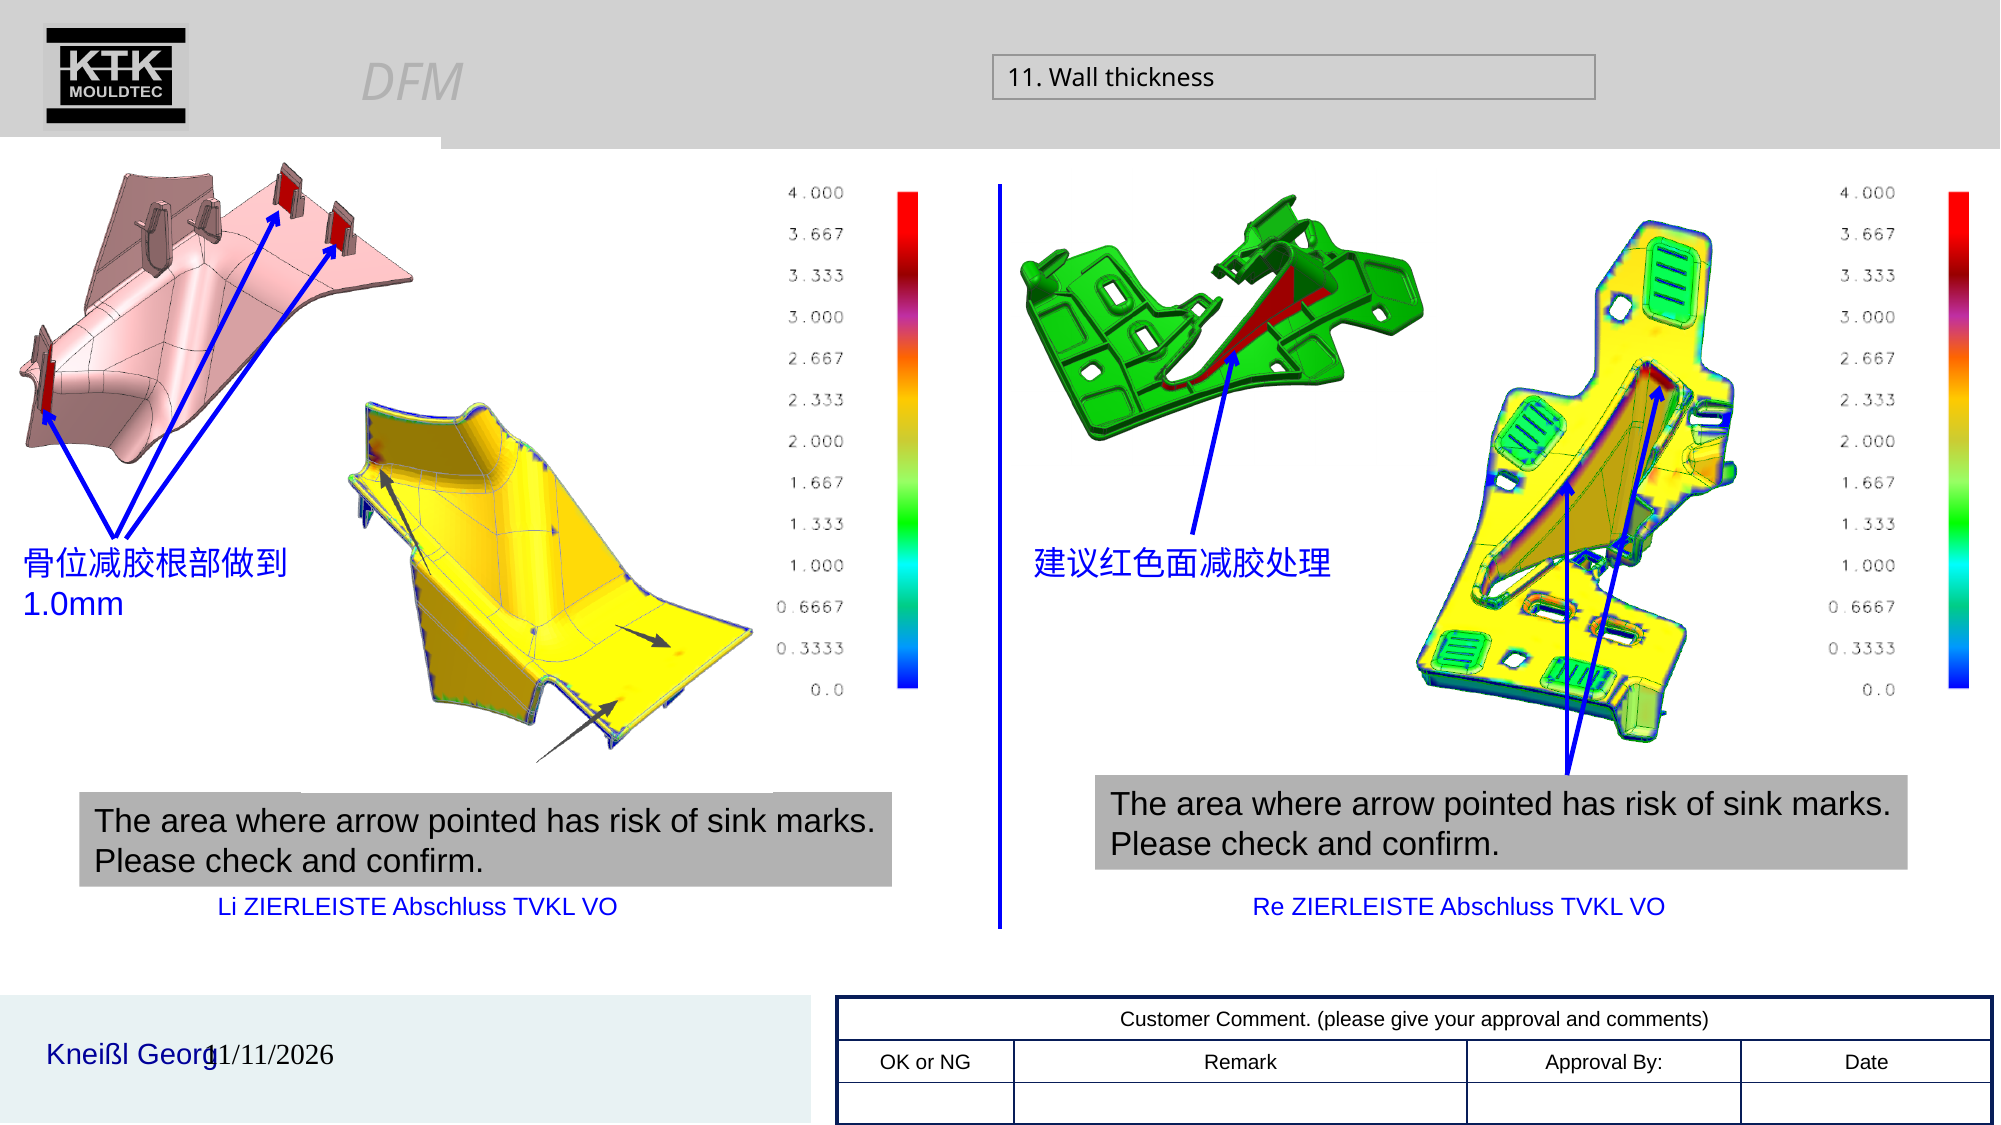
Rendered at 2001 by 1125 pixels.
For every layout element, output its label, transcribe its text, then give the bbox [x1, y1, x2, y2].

text_box 骨位减胶根部做到1.0mm [7, 534, 296, 630]
text_box Re ZIERLEISTE Abschluss TVKL VO [1237, 883, 1682, 928]
text_box The area where arrow pointed has risk of sink marks. Please check and confirm. [1095, 775, 1908, 870]
text_box The area where arrow pointed has risk of sink marks. Please check and confirm. [79, 792, 892, 887]
slide_number [188, 1027, 433, 1106]
text_box 11. Wall thickness [992, 54, 1595, 100]
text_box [42, 408, 115, 540]
picture [1011, 168, 1799, 772]
picture [0, 137, 918, 793]
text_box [1192, 349, 1235, 535]
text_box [125, 243, 337, 540]
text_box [115, 210, 280, 413]
text_box 建议红色面减胶处理 [1018, 534, 1367, 590]
picture [1821, 172, 1969, 705]
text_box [1566, 385, 1661, 776]
text_box Li ZIERLEISTE Abschluss TVKL VO [202, 887, 634, 928]
